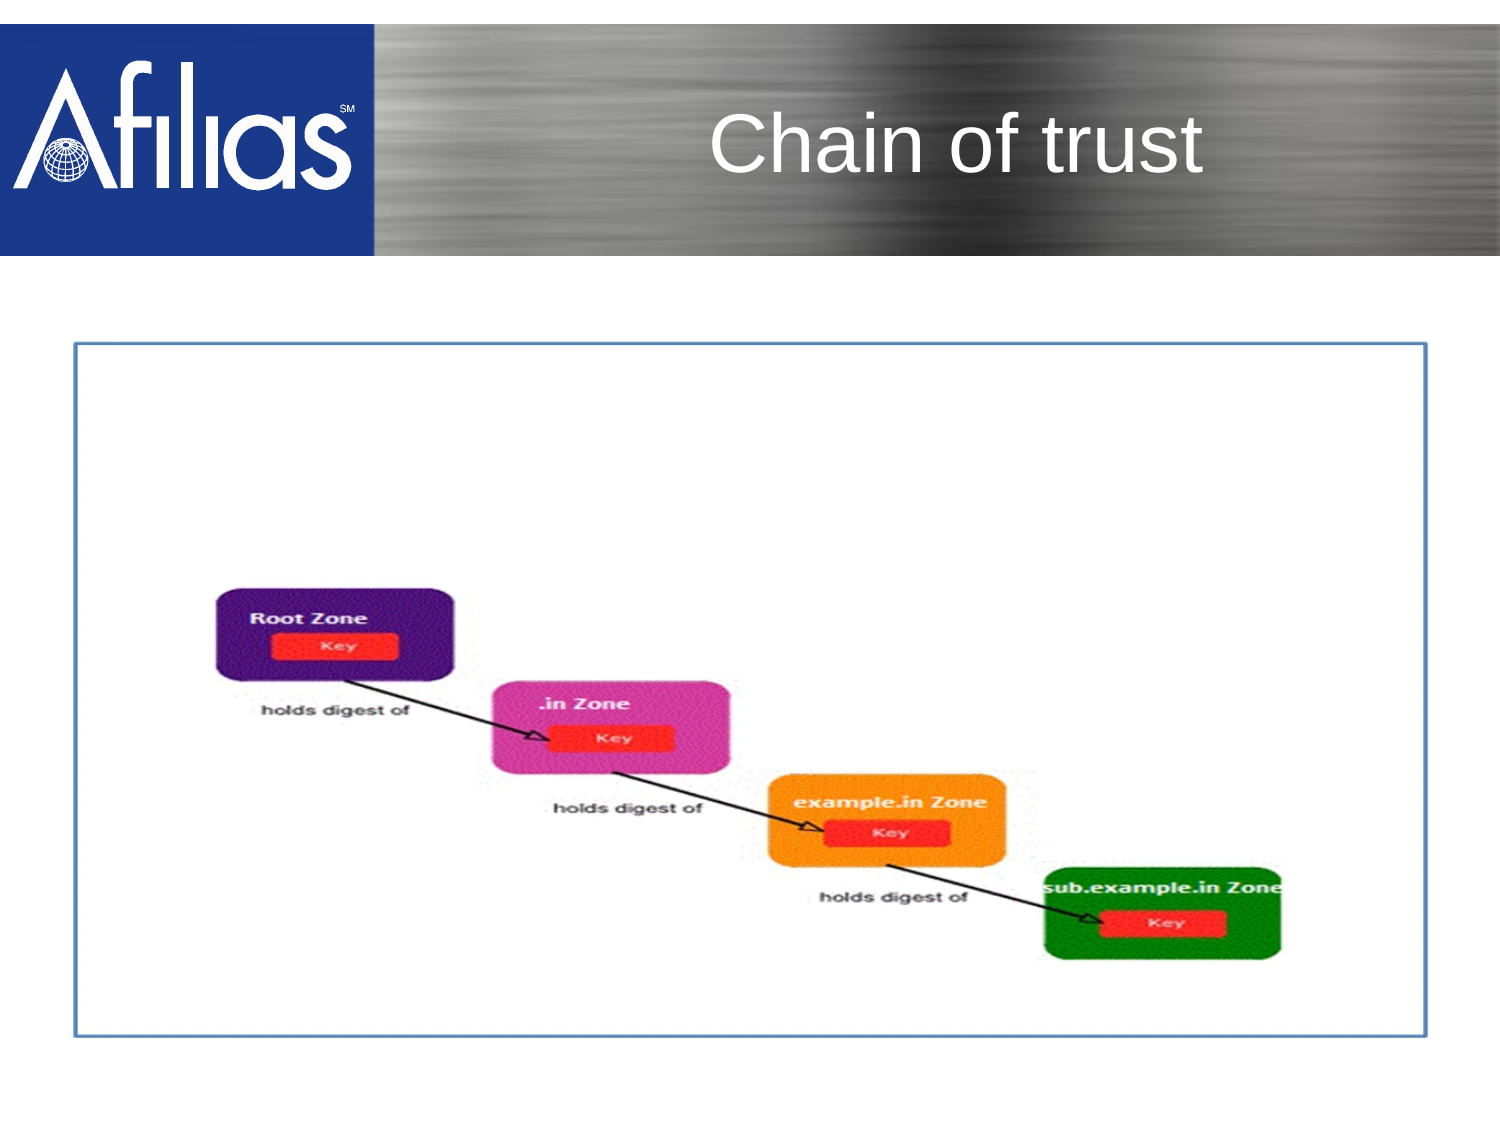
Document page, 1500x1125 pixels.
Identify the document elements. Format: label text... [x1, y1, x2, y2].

picture [0, 287, 1500, 1125]
title Chain of trust [412, 45, 1500, 233]
picture [0, 24, 1500, 256]
